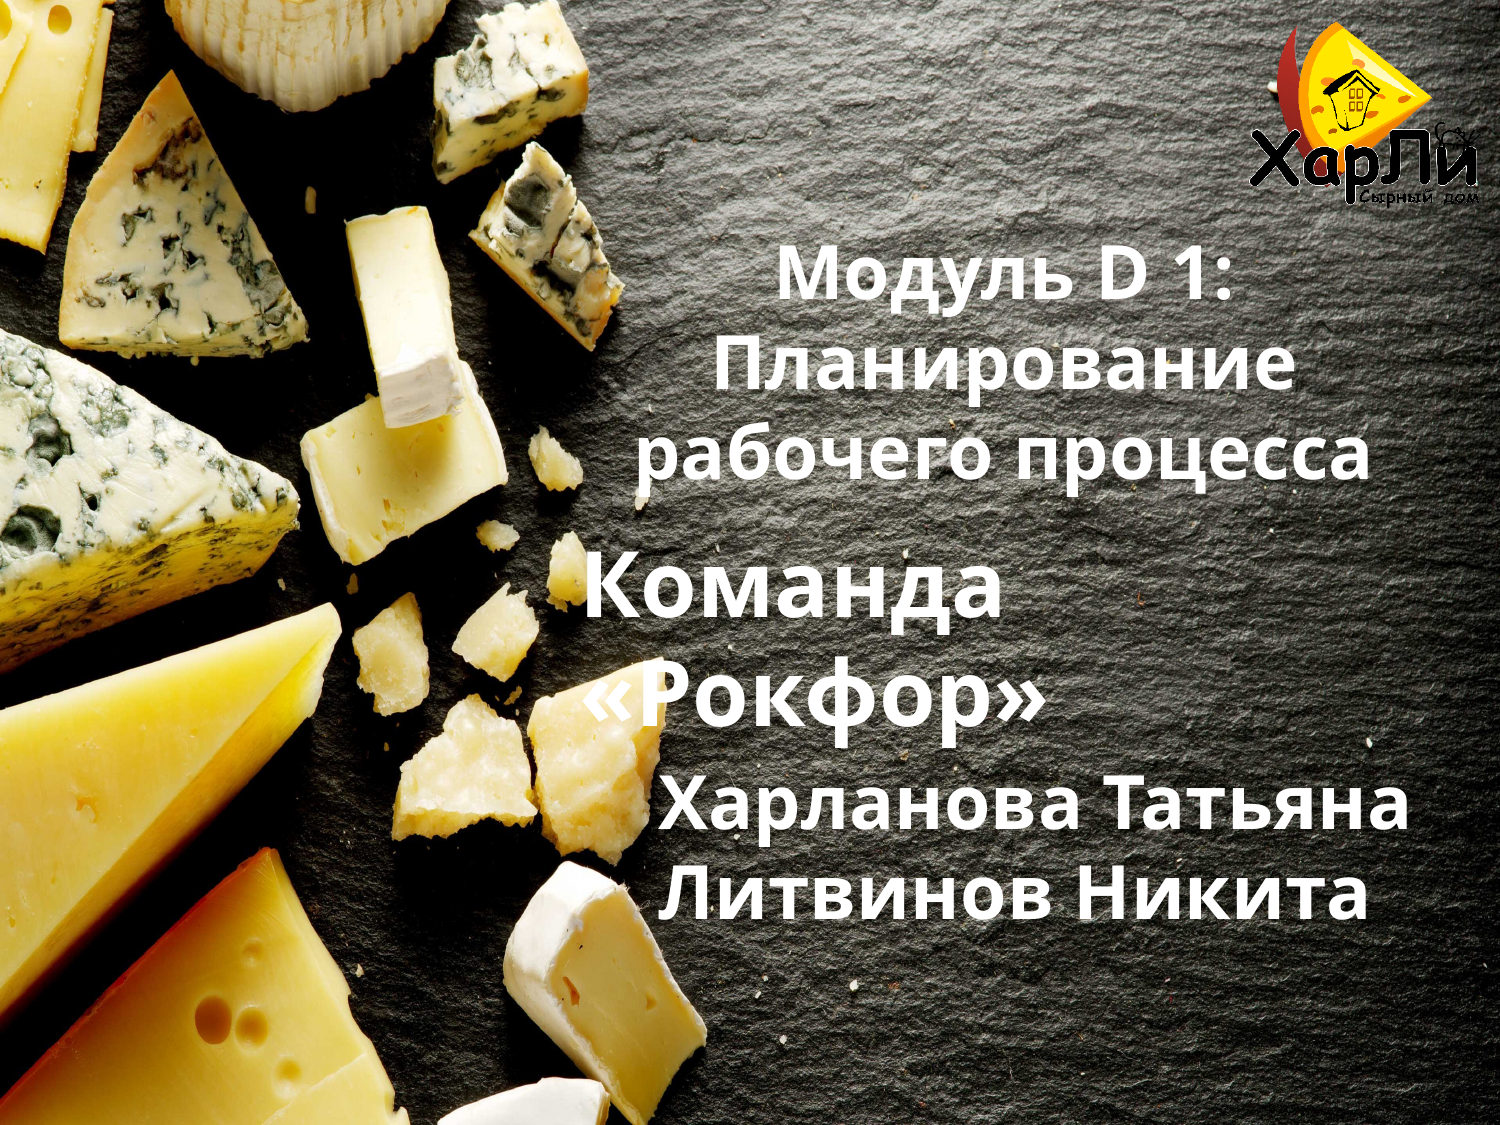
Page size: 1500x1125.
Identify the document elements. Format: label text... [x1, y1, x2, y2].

text_box Команда «Рокфор» [564, 517, 1500, 753]
picture [0, 0, 1500, 1125]
text_box Харланова Татьяна Литвинов Никита [643, 747, 1459, 943]
text_box Модуль D 1: Планирование рабочего процесса [584, 216, 1424, 517]
